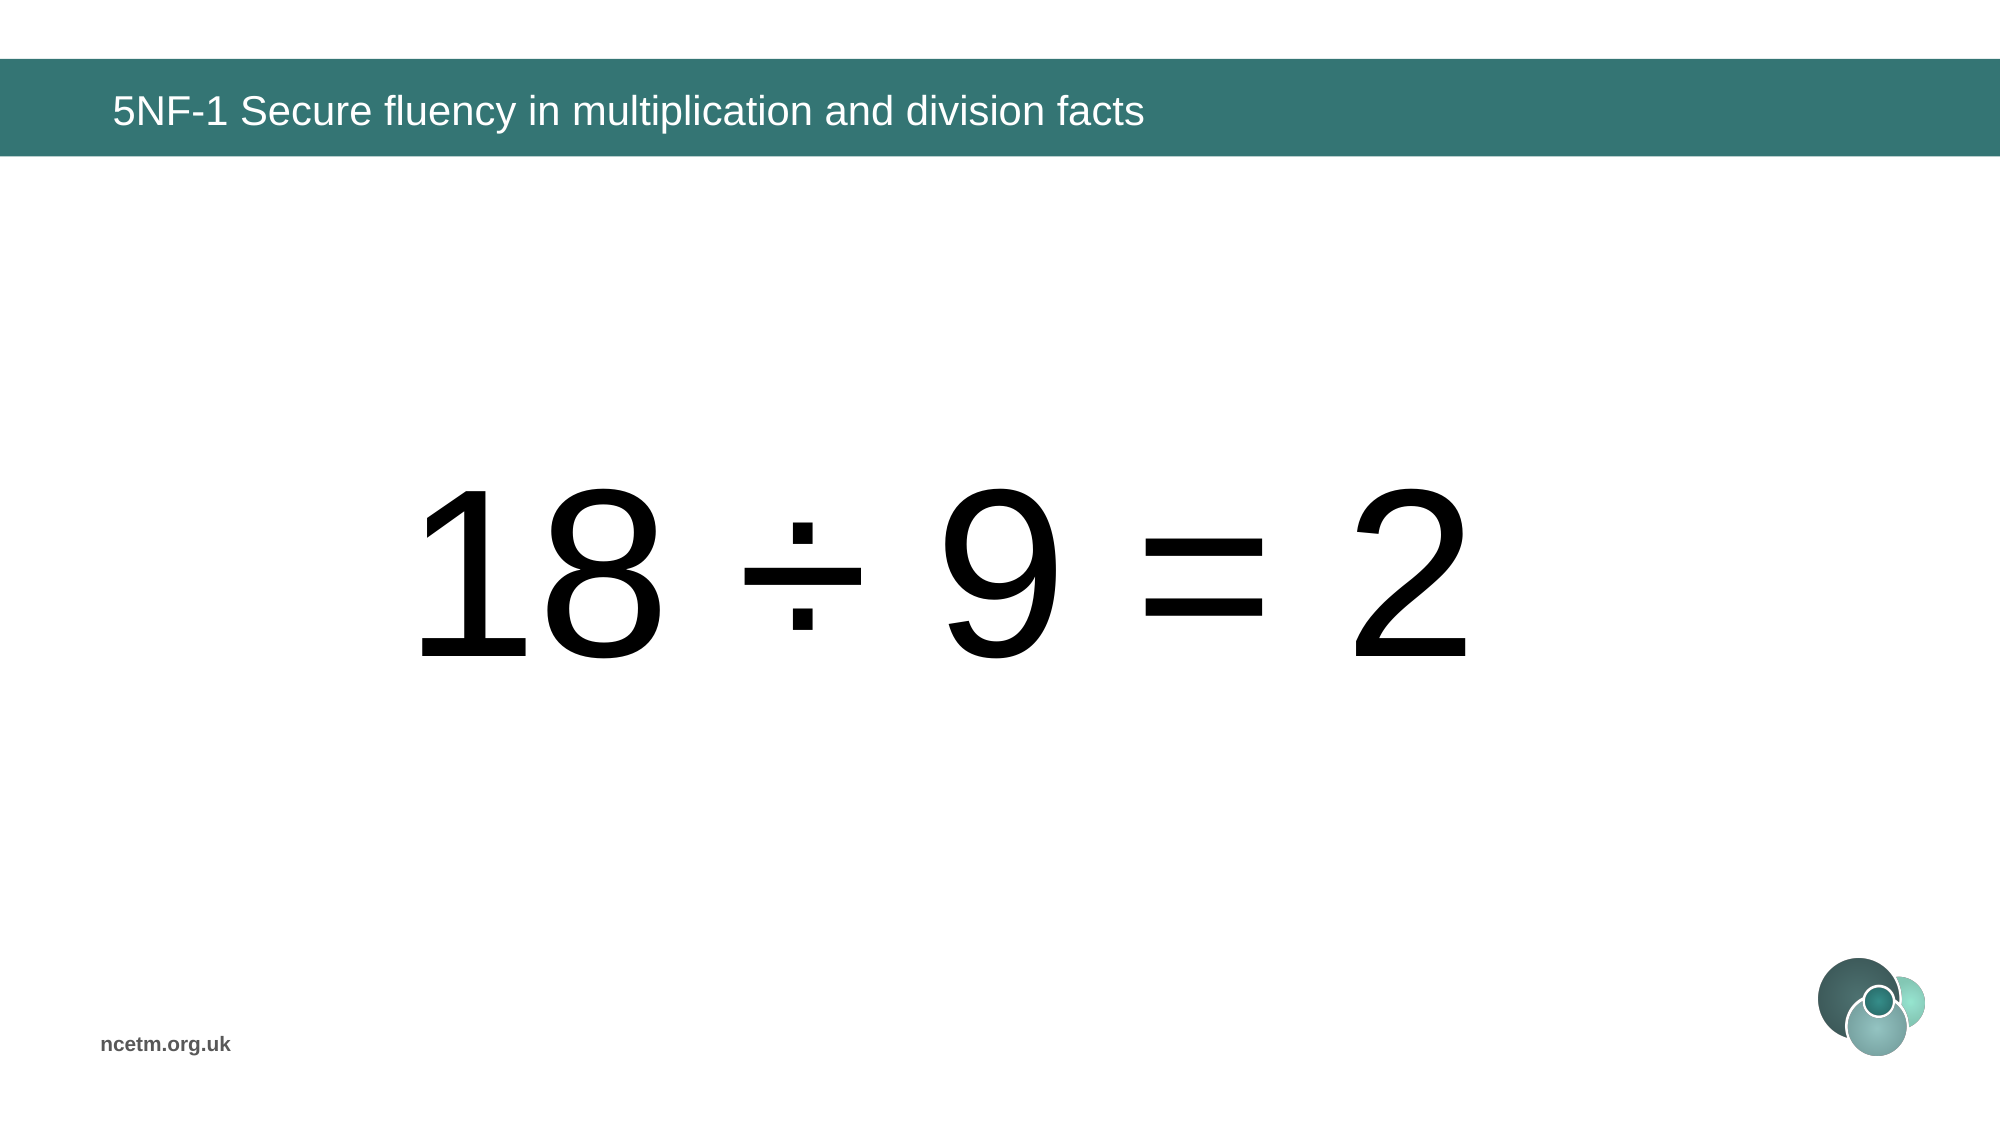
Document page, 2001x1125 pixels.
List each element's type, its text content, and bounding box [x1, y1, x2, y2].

picture [1818, 958, 1925, 1056]
text_box 18 ÷ 9 = [389, 409, 1330, 712]
text_box 2 [1330, 409, 1494, 712]
title 5NF-1 Secure fluency in multiplication and division facts [97, 76, 1945, 147]
